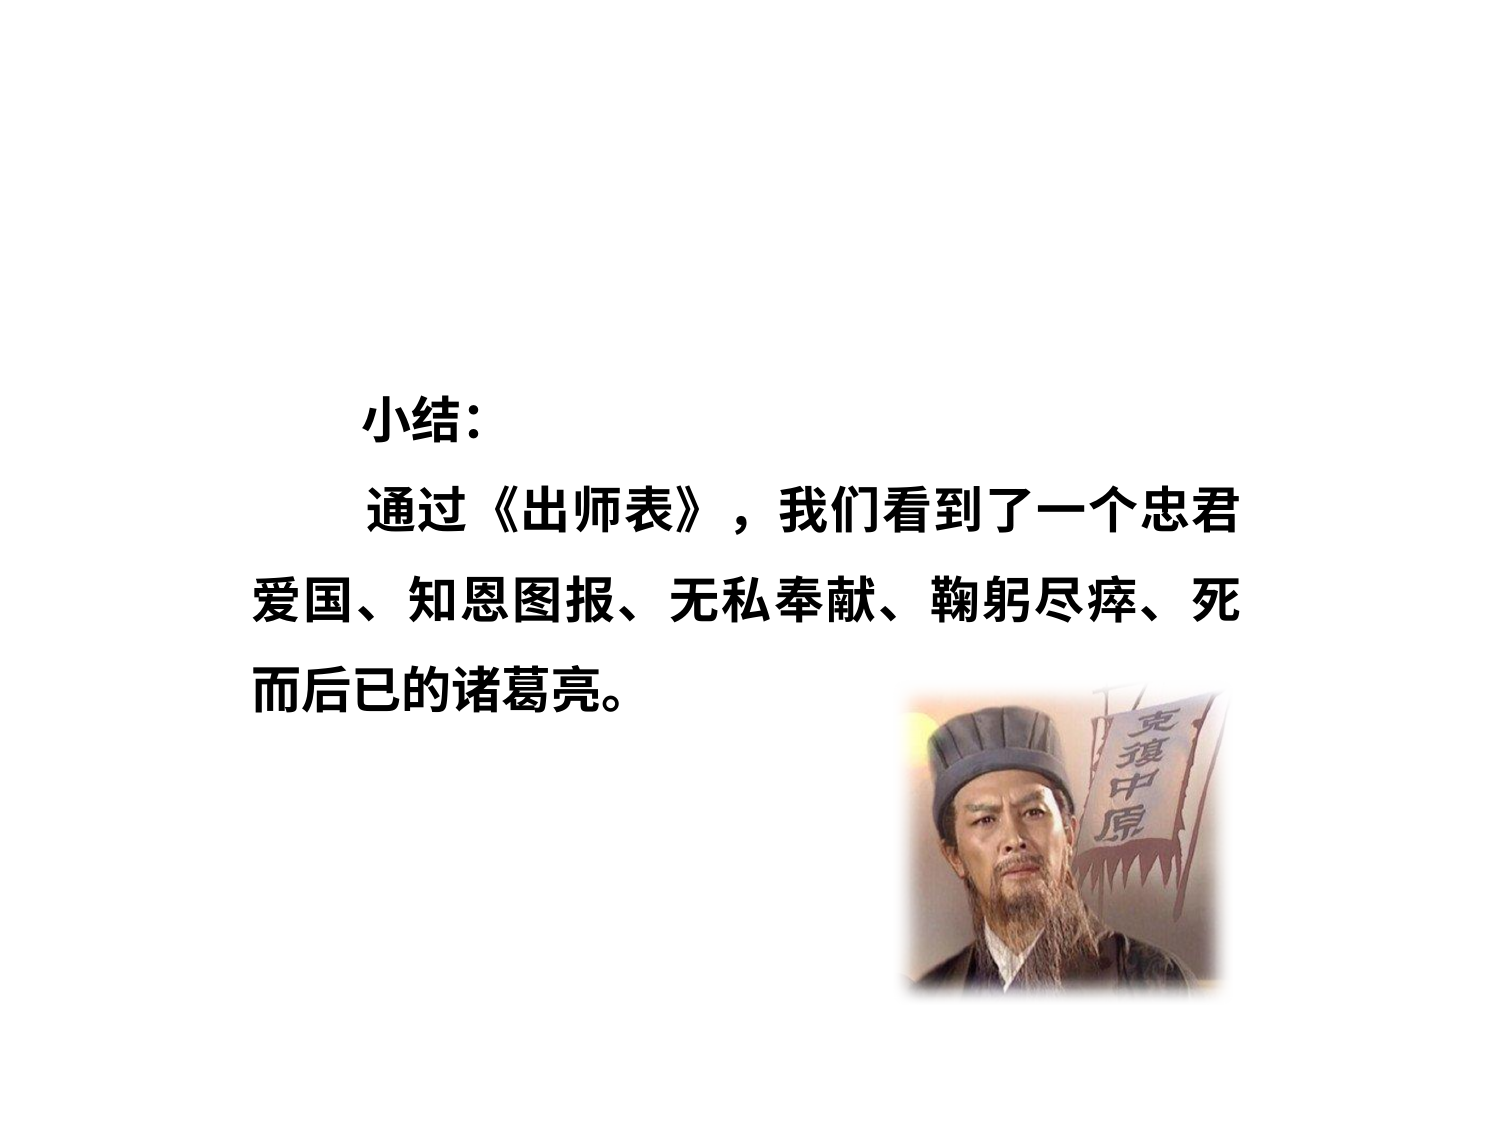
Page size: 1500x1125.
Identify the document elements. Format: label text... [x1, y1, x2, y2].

picture [892, 678, 1234, 1006]
text_box 小结： 通过《出师表》，我们看到了一个忠君爱国、知恩图报、无私奉献、鞠躬尽瘁、死而后已的诸葛亮。 [237, 350, 1257, 726]
